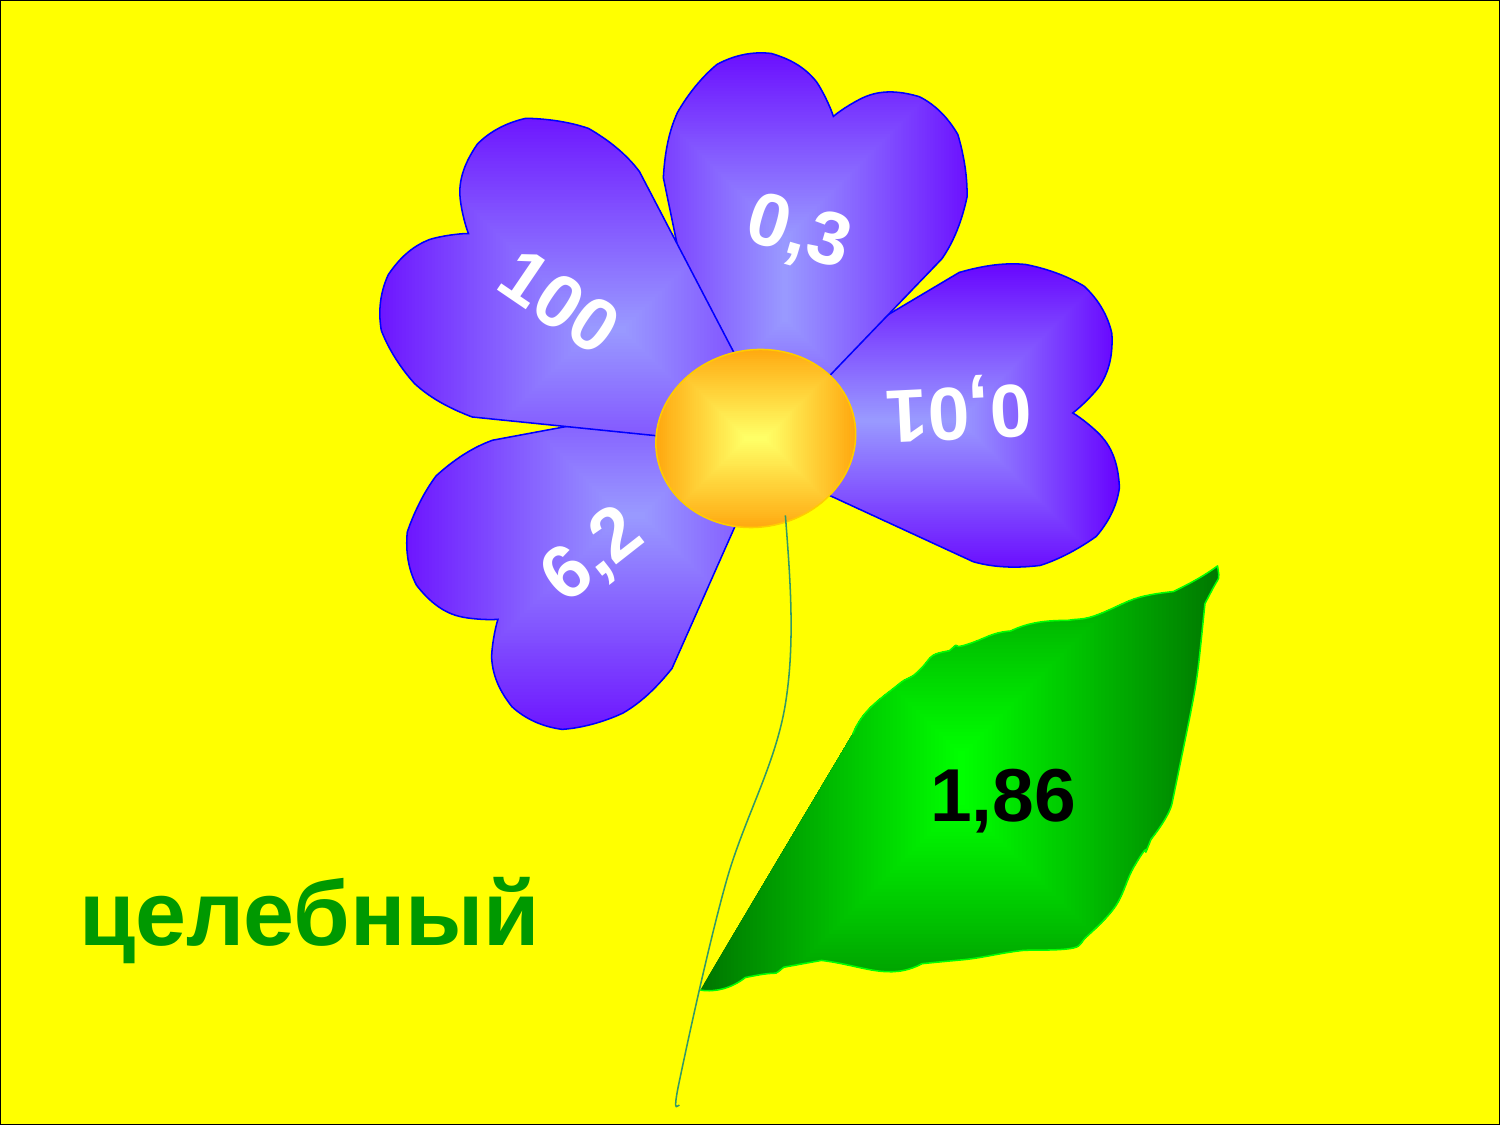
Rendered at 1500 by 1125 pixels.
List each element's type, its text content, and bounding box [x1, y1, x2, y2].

text_box [700, 565, 1219, 991]
text_box [0, 0, 1500, 1125]
text_box 6,2 [406, 427, 735, 730]
text_box 0,01 [830, 263, 1120, 568]
text_box [655, 349, 856, 528]
text_box 0,3 [663, 52, 968, 375]
text_box 1,86 [915, 739, 1092, 845]
text_box 100 [379, 118, 734, 436]
text_box [675, 515, 792, 1107]
text_box целебный [64, 846, 620, 971]
